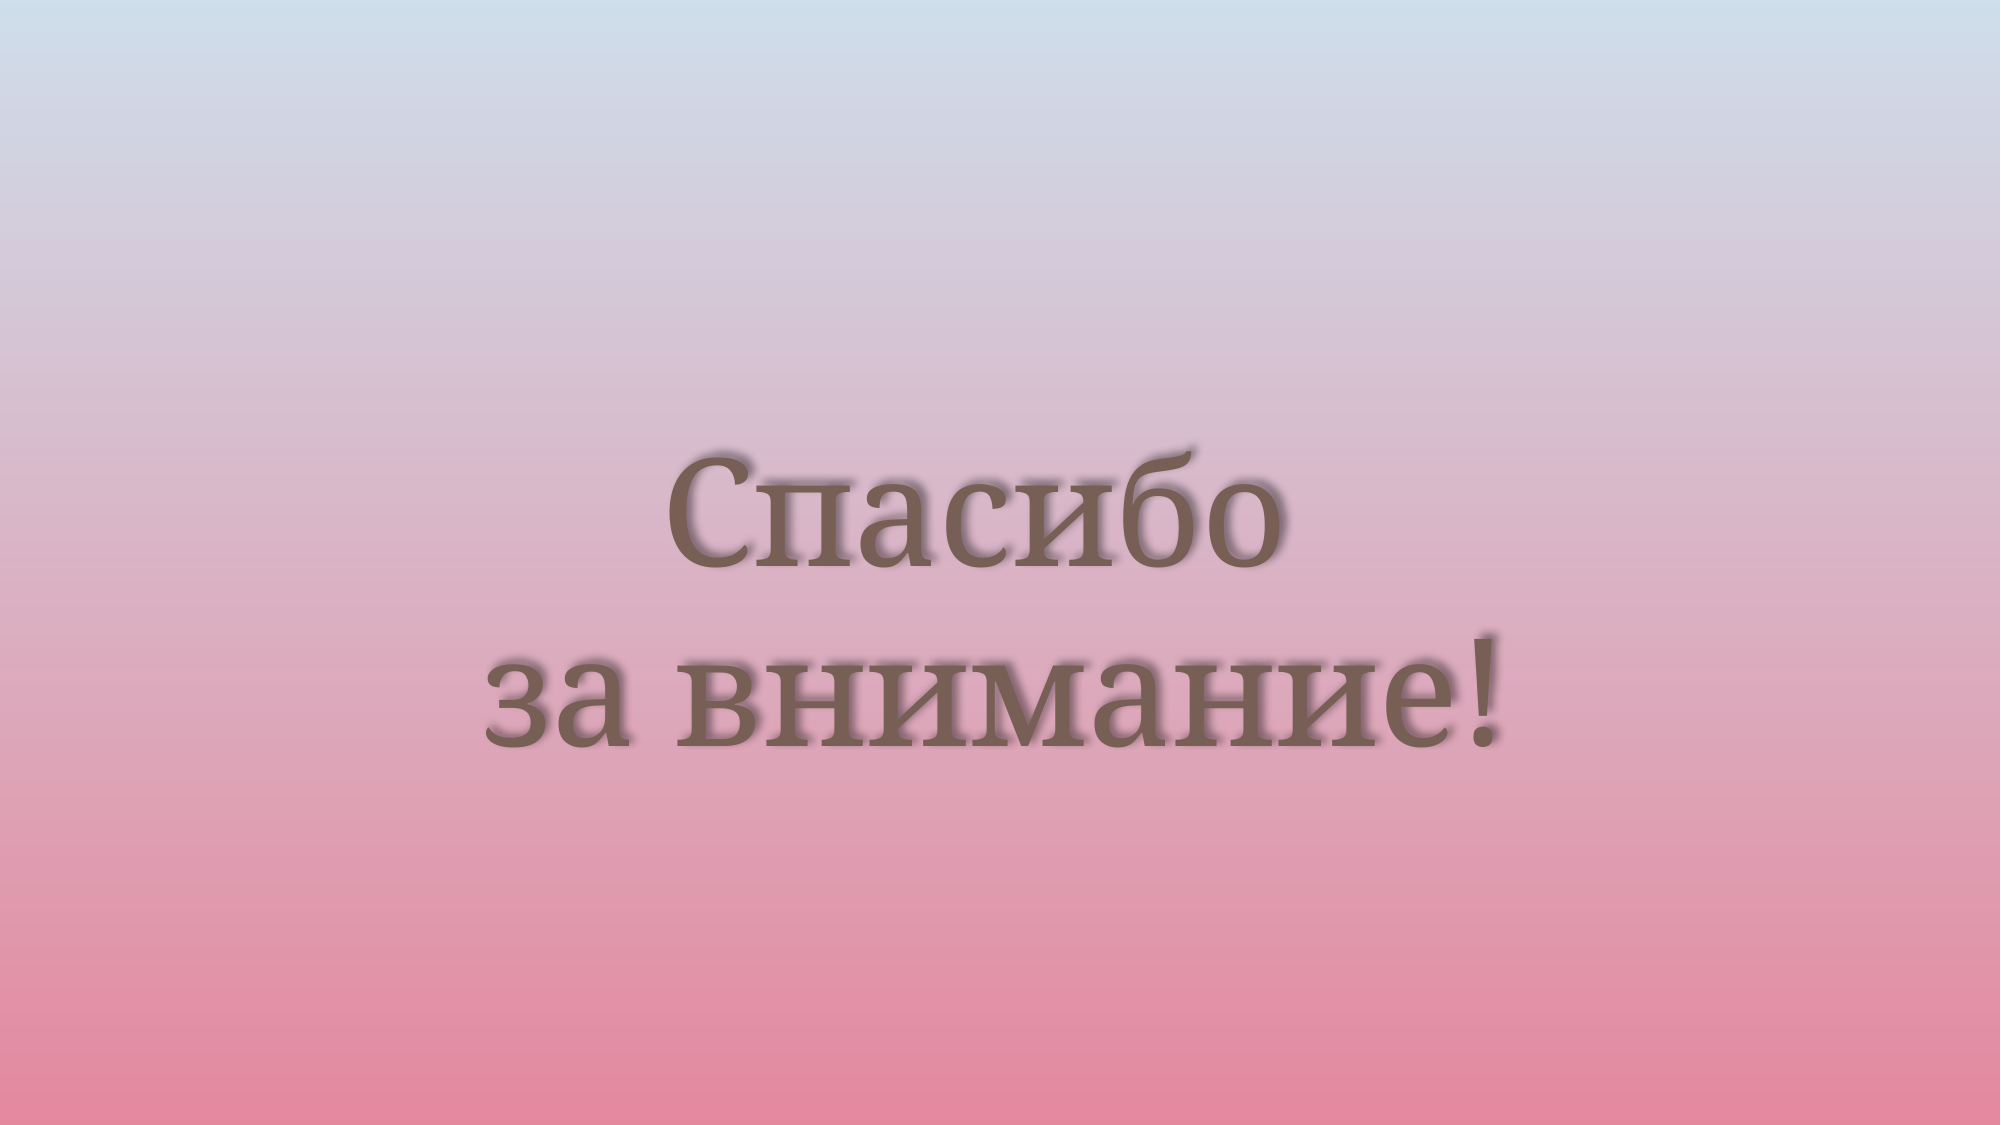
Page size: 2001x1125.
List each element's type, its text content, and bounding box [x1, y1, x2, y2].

title Спасибо за внимание! [189, 237, 1800, 784]
